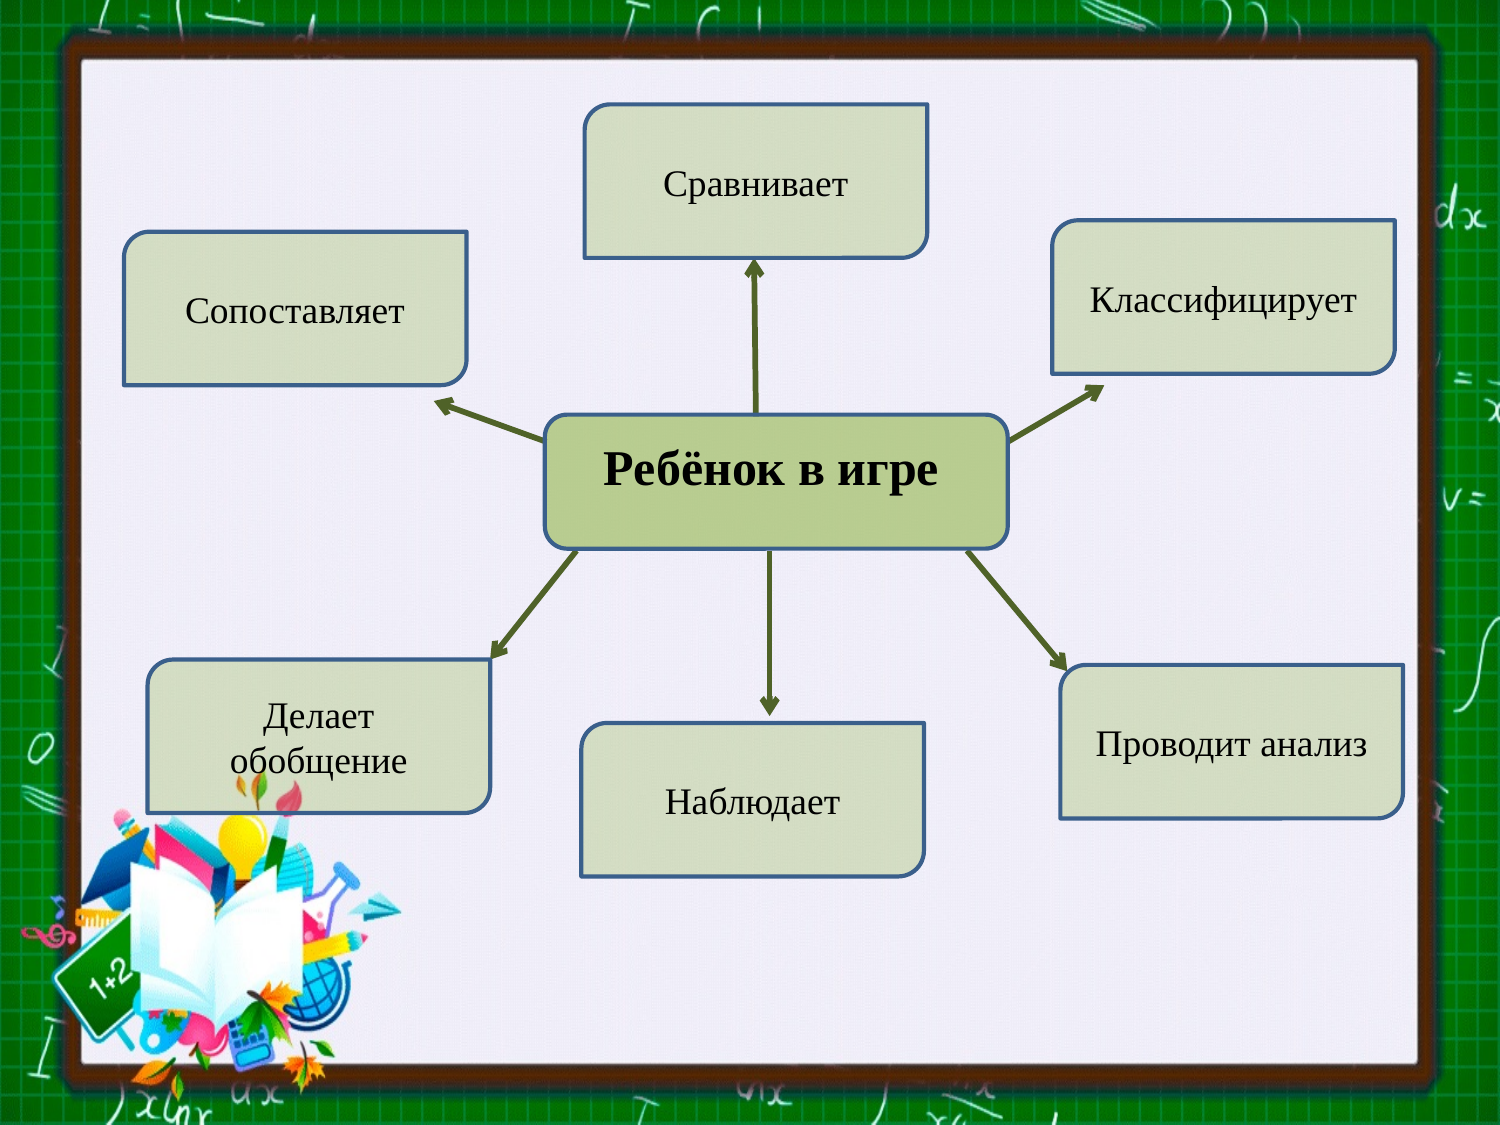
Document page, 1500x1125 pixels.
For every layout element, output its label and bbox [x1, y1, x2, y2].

text_box [433, 400, 547, 443]
text_box [966, 550, 1068, 672]
text_box [1007, 385, 1105, 443]
list [0, 0, 1500, 1125]
text_box [753, 257, 757, 417]
text_box [489, 550, 577, 660]
